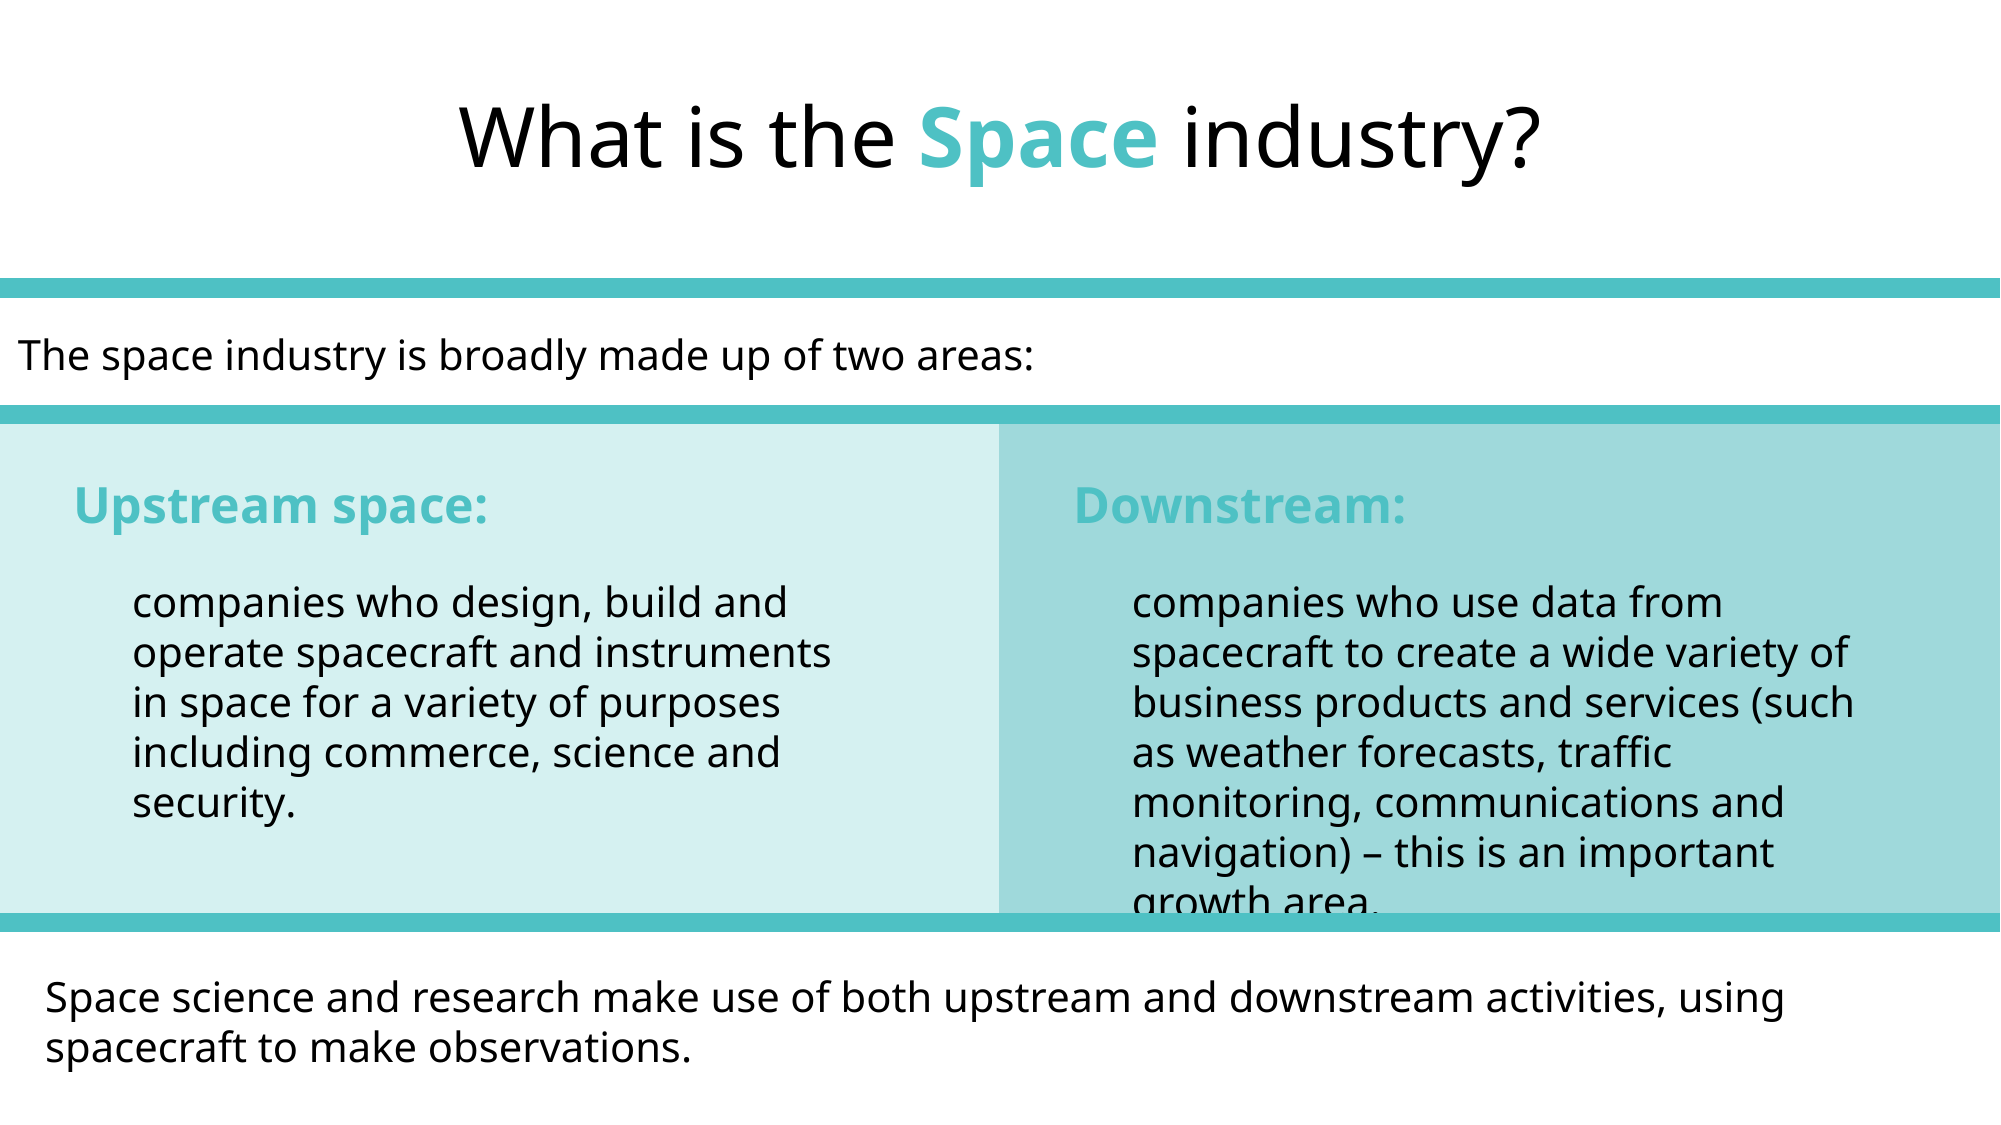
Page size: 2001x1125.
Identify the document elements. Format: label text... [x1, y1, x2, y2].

text_box [0, 424, 999, 913]
text_box [999, 424, 2000, 913]
text_box [0, 278, 2000, 298]
text_box What is the Space industry? [0, 0, 2000, 278]
text_box Downstream: [1058, 466, 2000, 542]
text_box Upstream space: [58, 466, 1001, 542]
text_box companies who design, build and operate spacecraft and instruments in space for a variety of purposes including commerce, science and security. [117, 568, 883, 834]
text_box companies who use data from spacecraft to create a wide variety of business products and services (such as weather forecasts, traffic monitoring, communications and navigation) – this is an important growth area. [1117, 568, 1883, 913]
text_box [0, 405, 2000, 424]
text_box The space industry is broadly made up of two areas: [3, 321, 1050, 387]
text_box [0, 913, 2000, 932]
text_box Space science and research make use of both upstream and downstream activities, using spacecraft to make observations. [30, 963, 1935, 1079]
